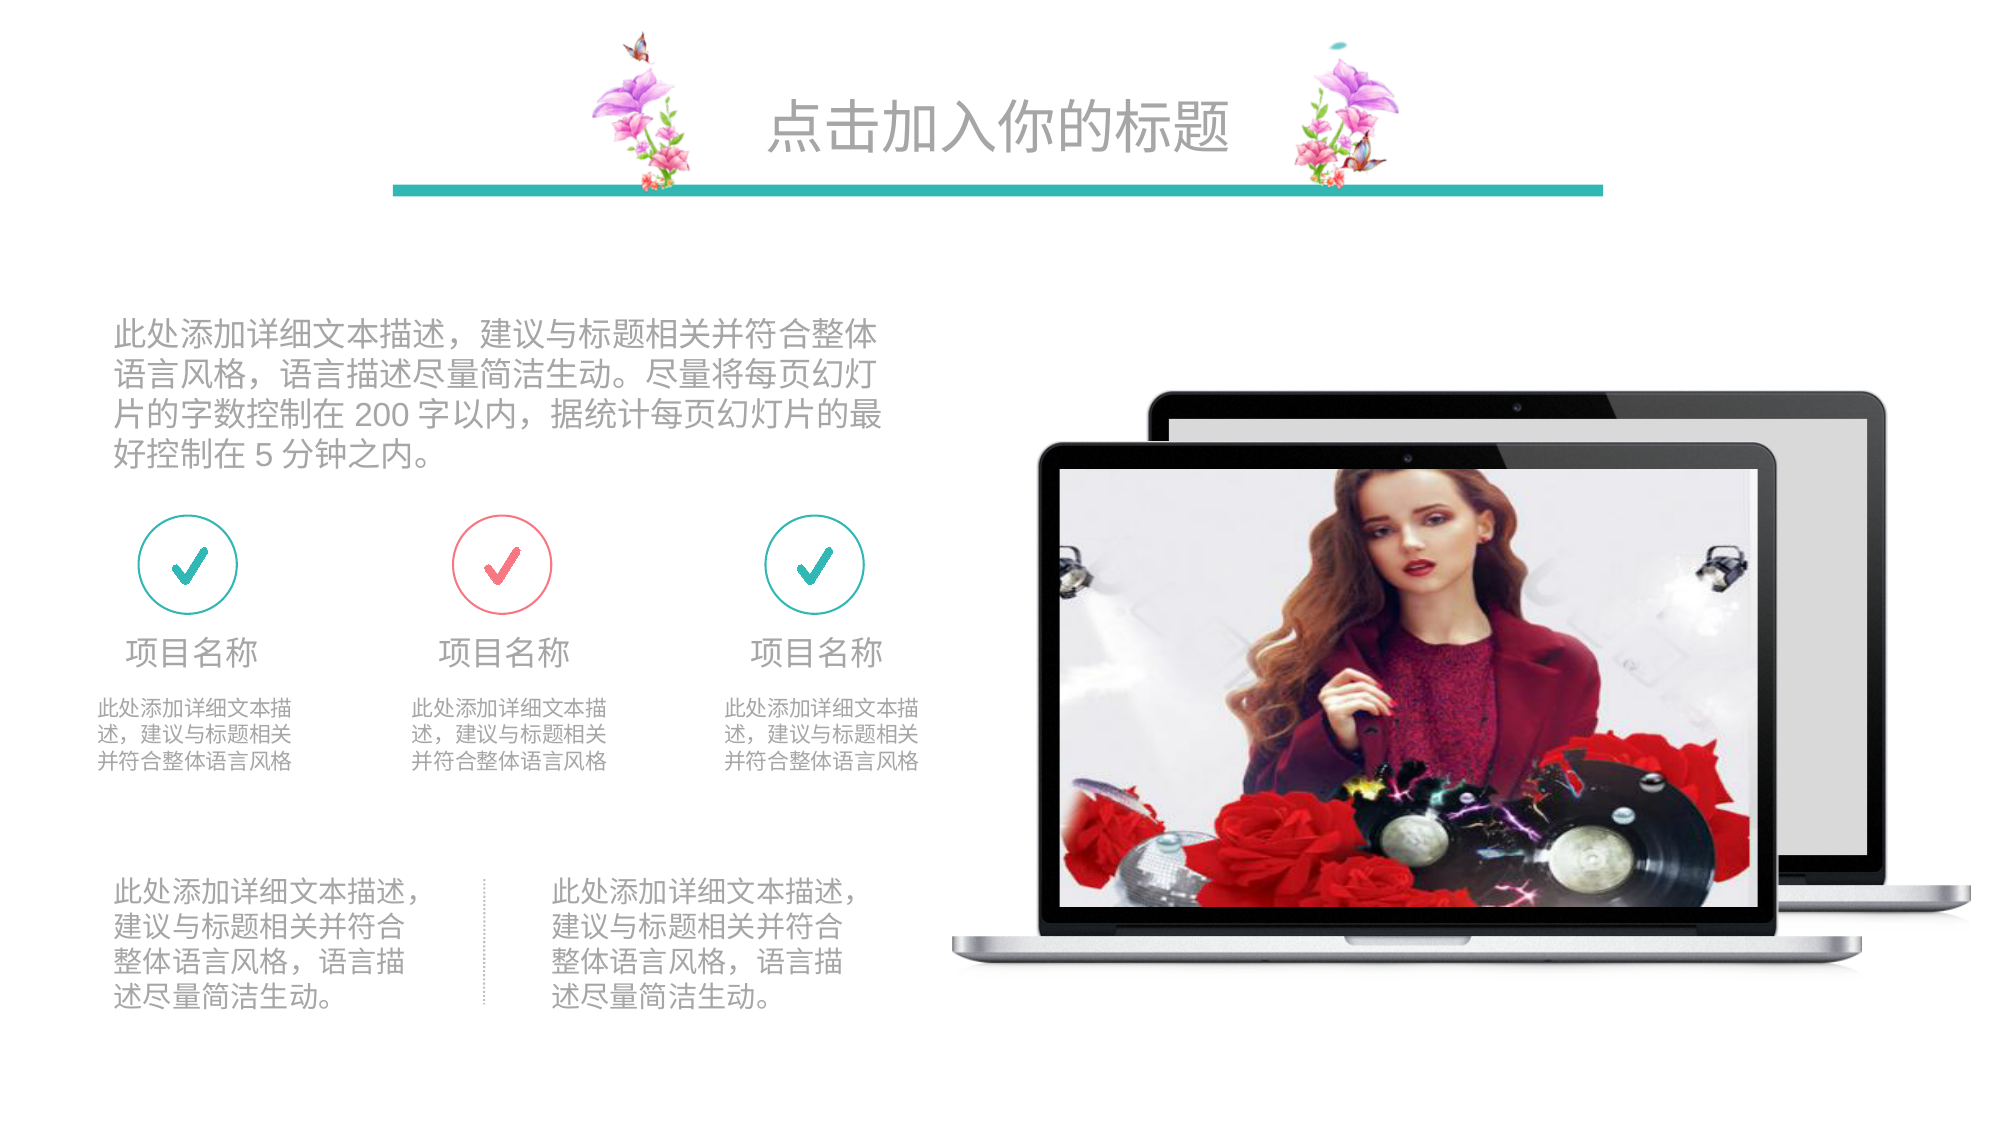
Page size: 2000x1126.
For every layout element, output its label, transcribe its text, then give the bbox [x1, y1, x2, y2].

picture [1300, 29, 1417, 208]
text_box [1399, 89, 1604, 197]
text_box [701, 89, 1300, 197]
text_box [78, 515, 313, 783]
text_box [392, 515, 627, 783]
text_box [392, 89, 586, 197]
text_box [952, 441, 1862, 991]
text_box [704, 515, 940, 783]
text_box 此处添加详细文本描述，建议与标题相关并符合整体语言风格，语言描述尽量简洁生动。 [93, 863, 438, 1024]
text_box 此处添加详细文本描述，建议与标题相关并符合整体语言风格，语言描述尽量简洁生动。 [531, 863, 875, 1024]
text_box 此处添加详细文本描述，建议与标题相关并符合整体语言风格，语言描述尽量简洁生动。尽量将每页幻灯片的字数控制在200字以内，据统计每页幻灯片的最好控制在5分钟之内。 [93, 303, 907, 483]
picture [571, 20, 701, 208]
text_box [1062, 390, 1971, 939]
